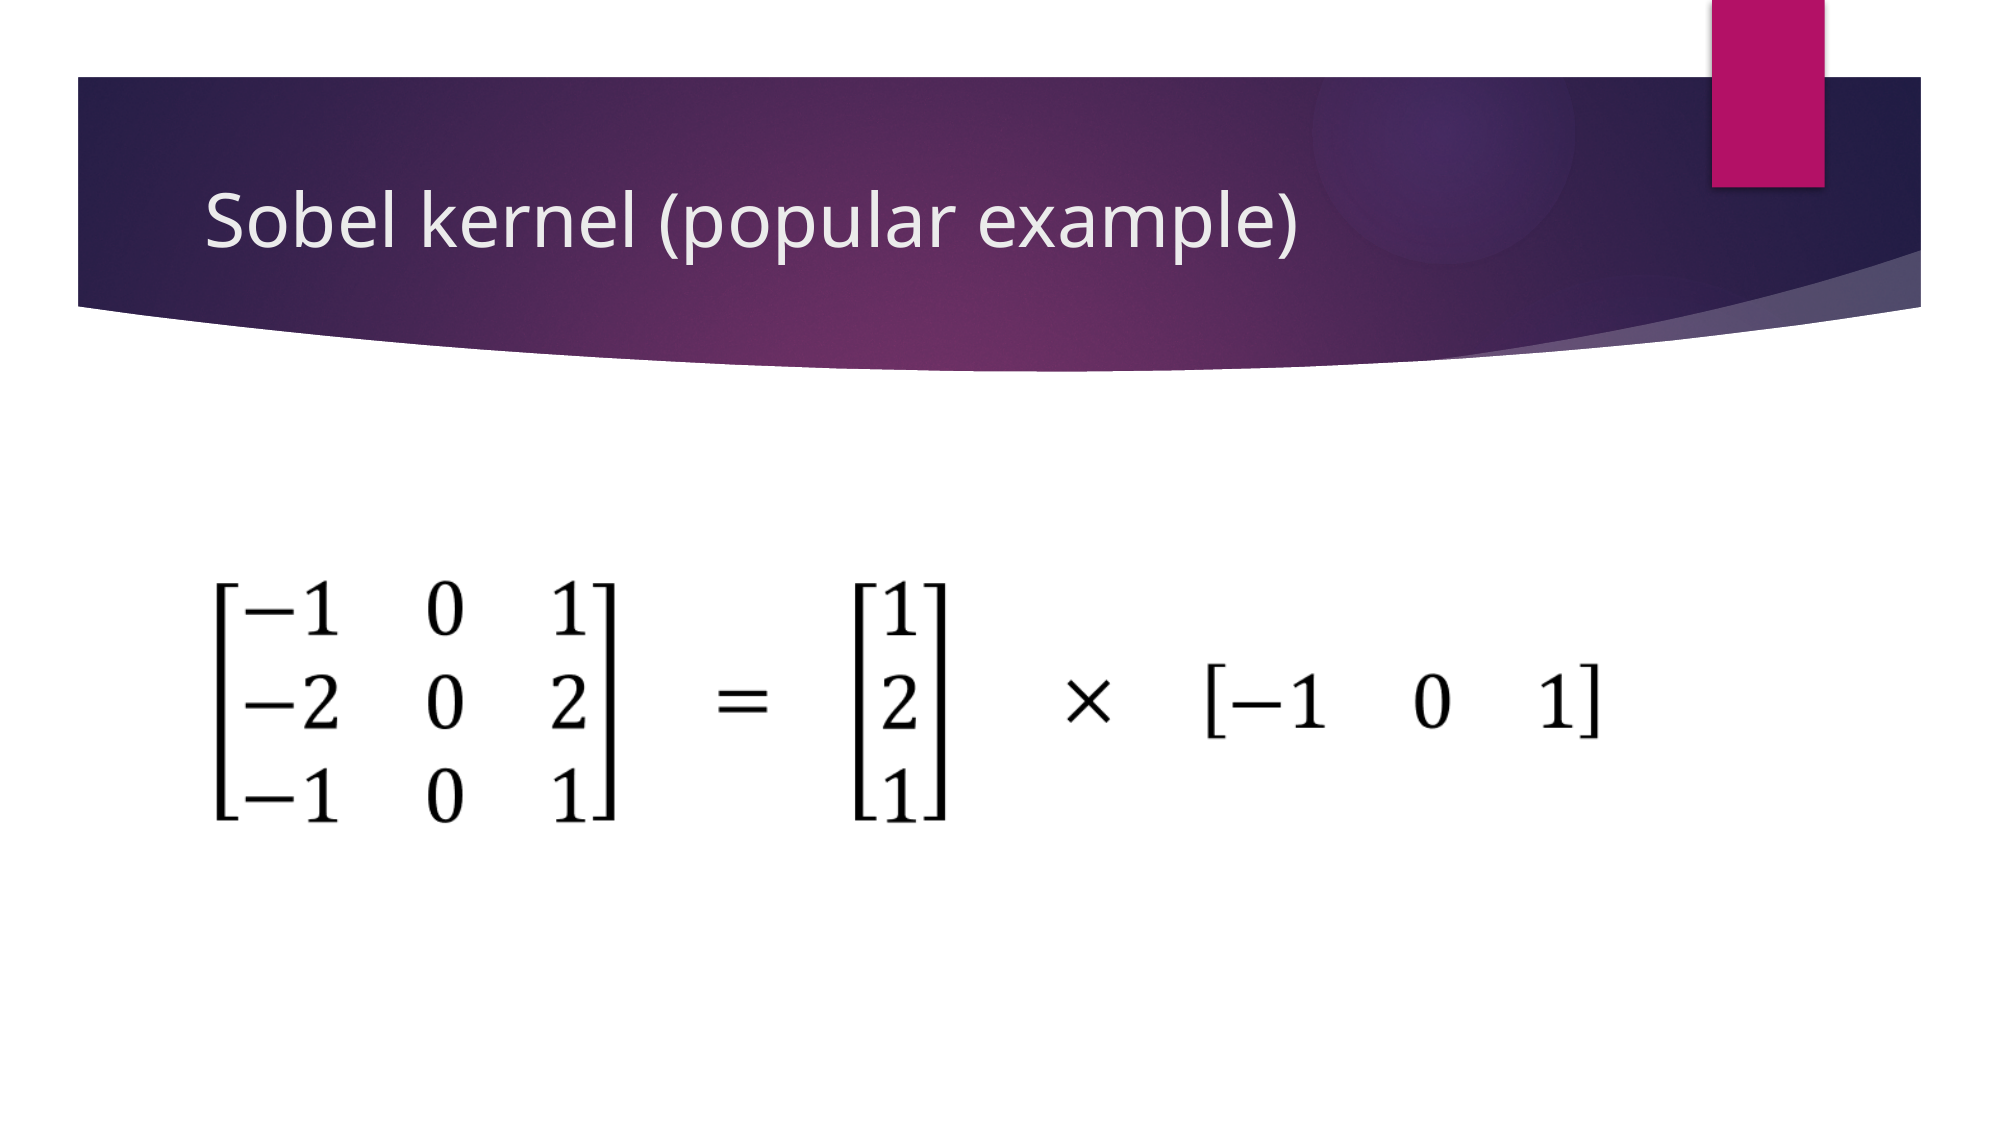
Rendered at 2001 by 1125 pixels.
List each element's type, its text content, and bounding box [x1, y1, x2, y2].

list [189, 549, 1638, 866]
title Sobel kernel (popular example) [189, 159, 1627, 276]
